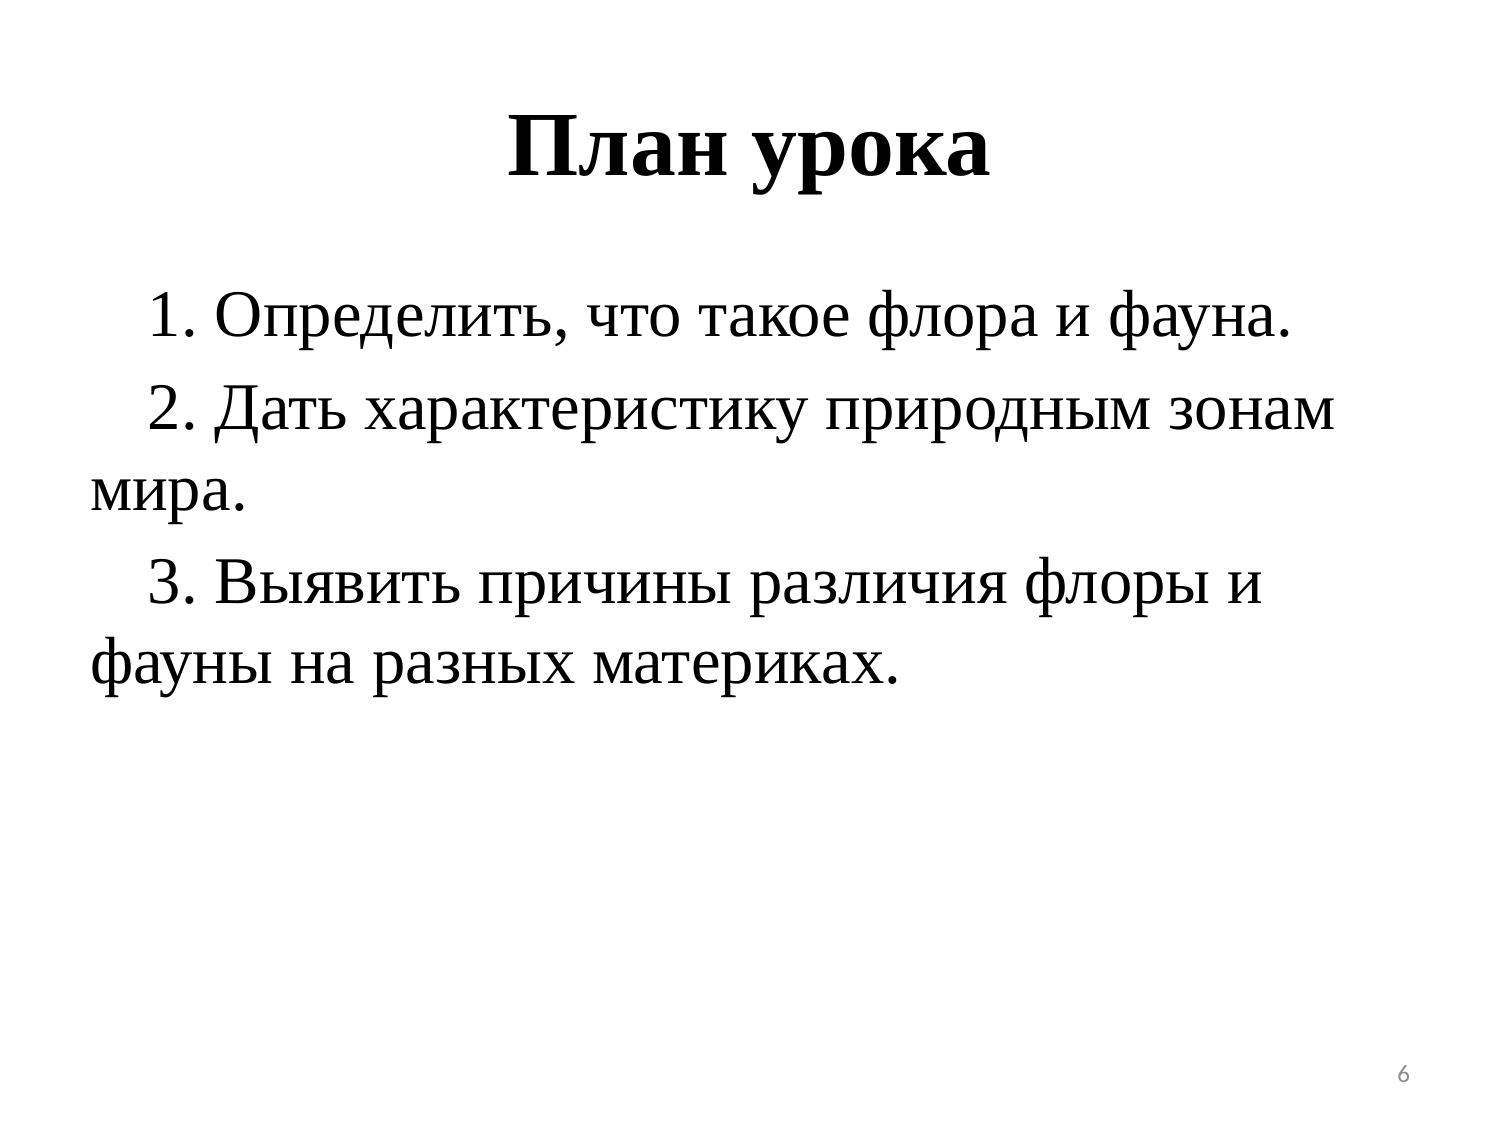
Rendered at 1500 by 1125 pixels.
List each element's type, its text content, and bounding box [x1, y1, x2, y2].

slide_number 6 [1074, 1042, 1425, 1103]
list 1. Определить, что такое флора и фауна. 2. Дать характеристику природным зонам мира. 3. Выявить причины различия флоры и фауны на разных материках. [75, 262, 1425, 1005]
title План урока [75, 45, 1425, 233]
